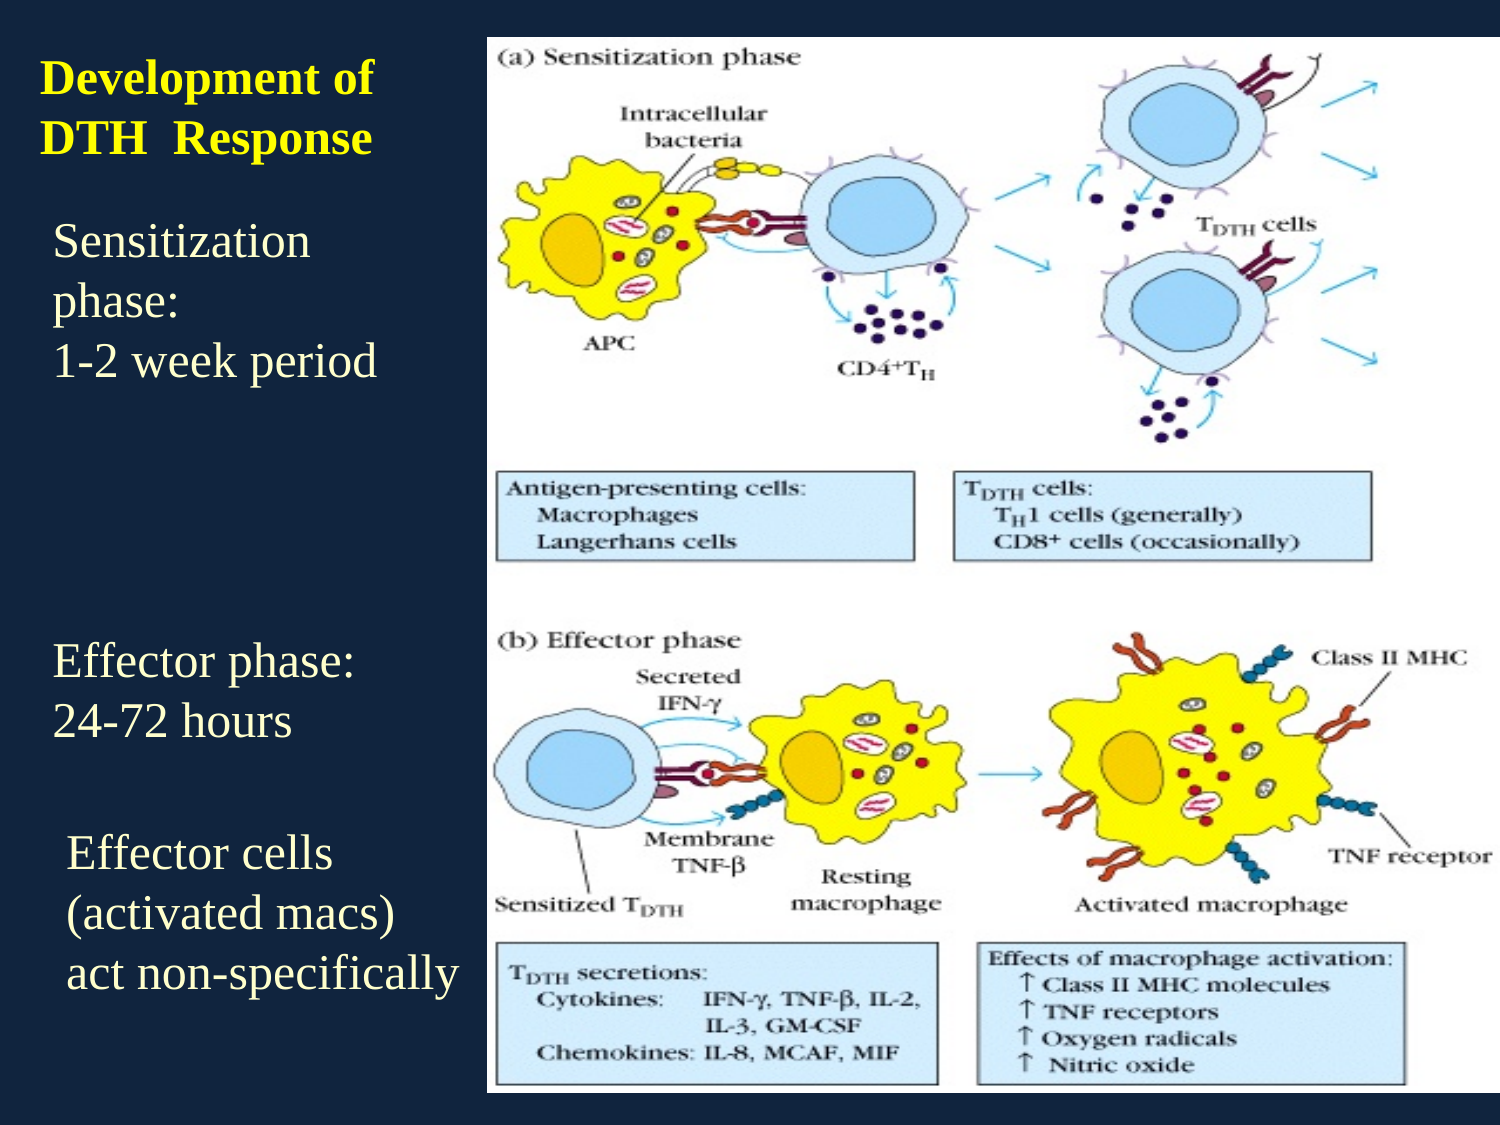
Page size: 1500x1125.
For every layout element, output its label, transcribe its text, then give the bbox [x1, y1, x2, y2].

text_box Sensitization phase: 1-2 week period Effector phase: 24-72 hours [37, 199, 413, 755]
text_box Development of DTH Response [25, 37, 450, 173]
picture [487, 37, 1500, 1093]
text_box Effector cells (activated macs) act non-specifically [51, 812, 475, 1007]
